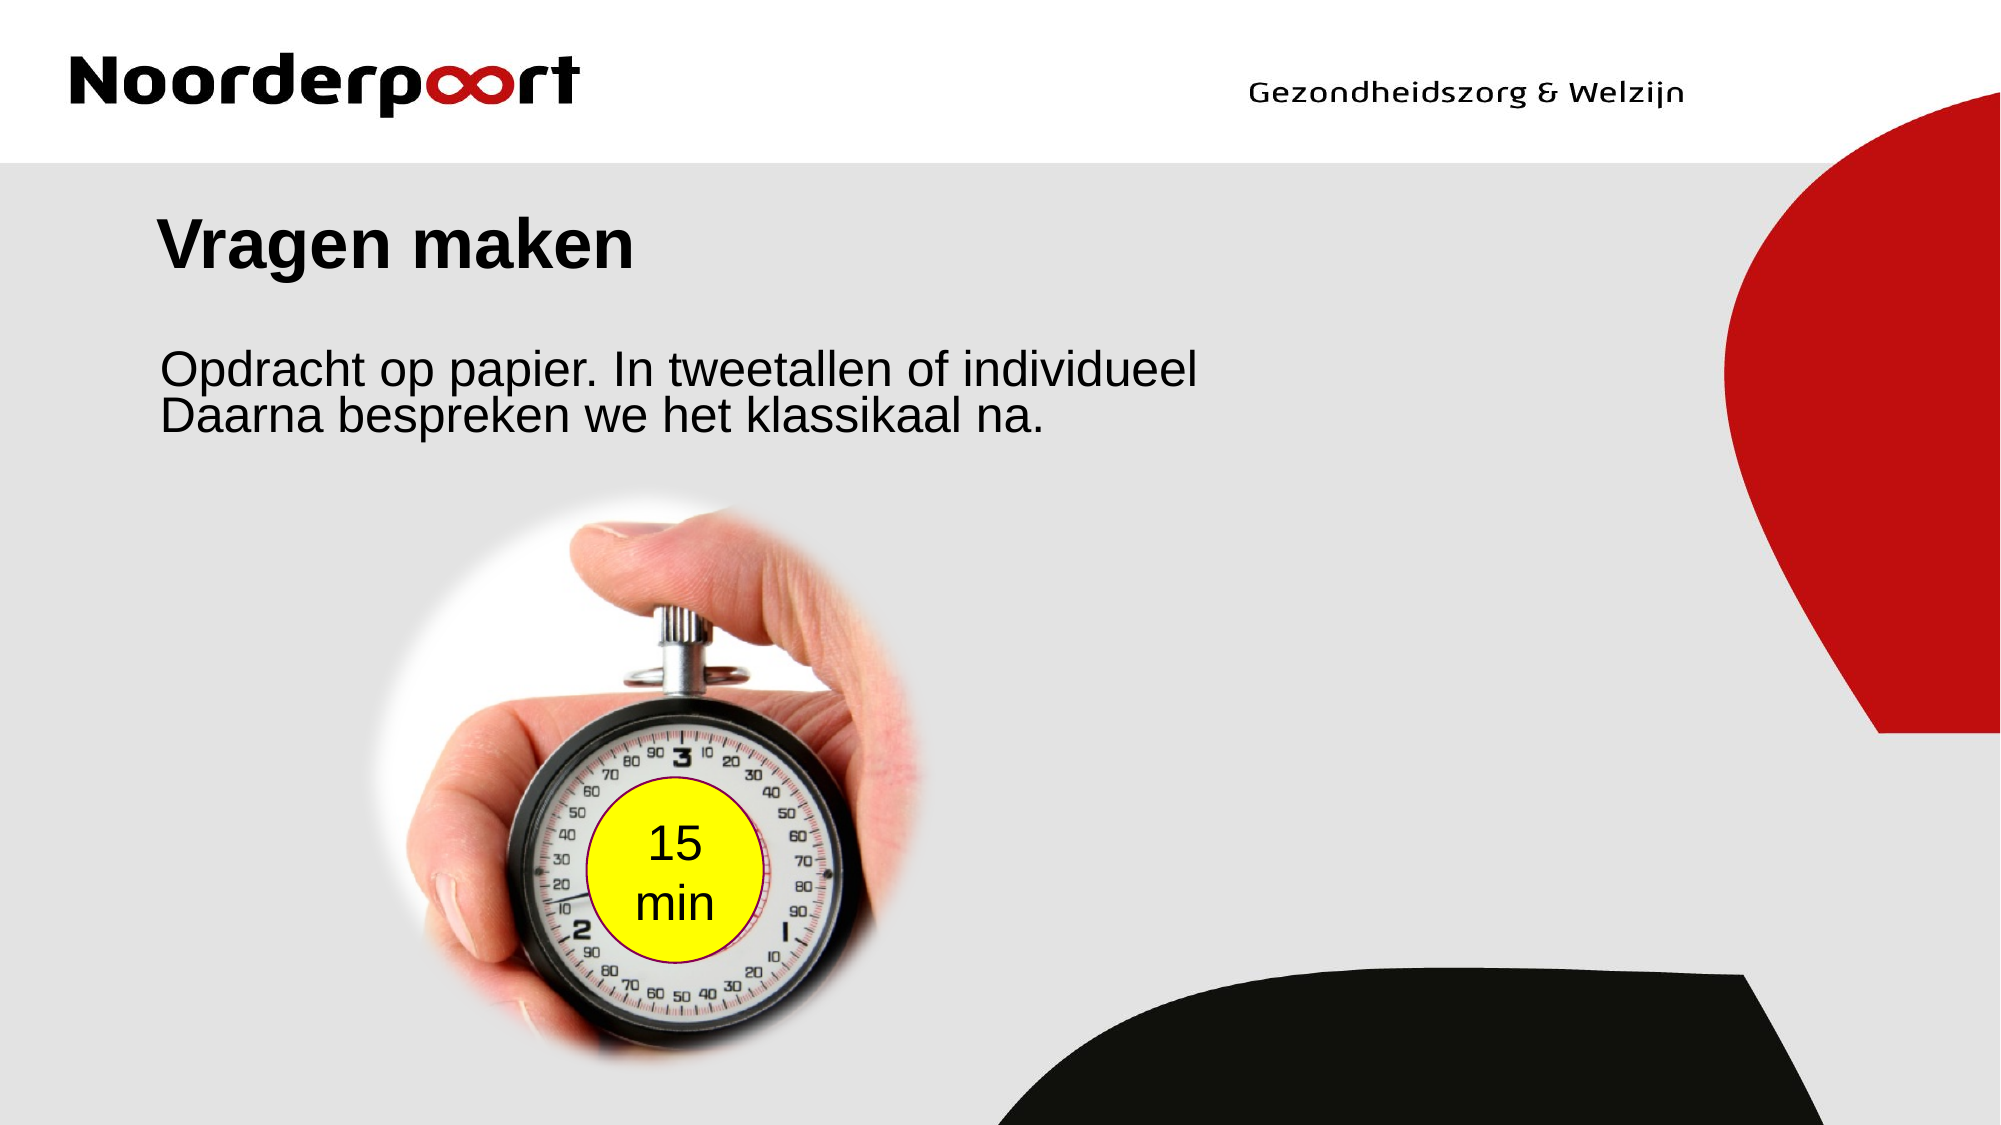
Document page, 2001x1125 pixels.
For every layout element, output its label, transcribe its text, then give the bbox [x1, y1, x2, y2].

title Vragen maken [141, 187, 1720, 294]
list Opdracht op papier. In tweetallen of individueel Daarna bespreken we het klassikaal na. [144, 343, 1723, 927]
picture [0, 0, 2001, 1125]
